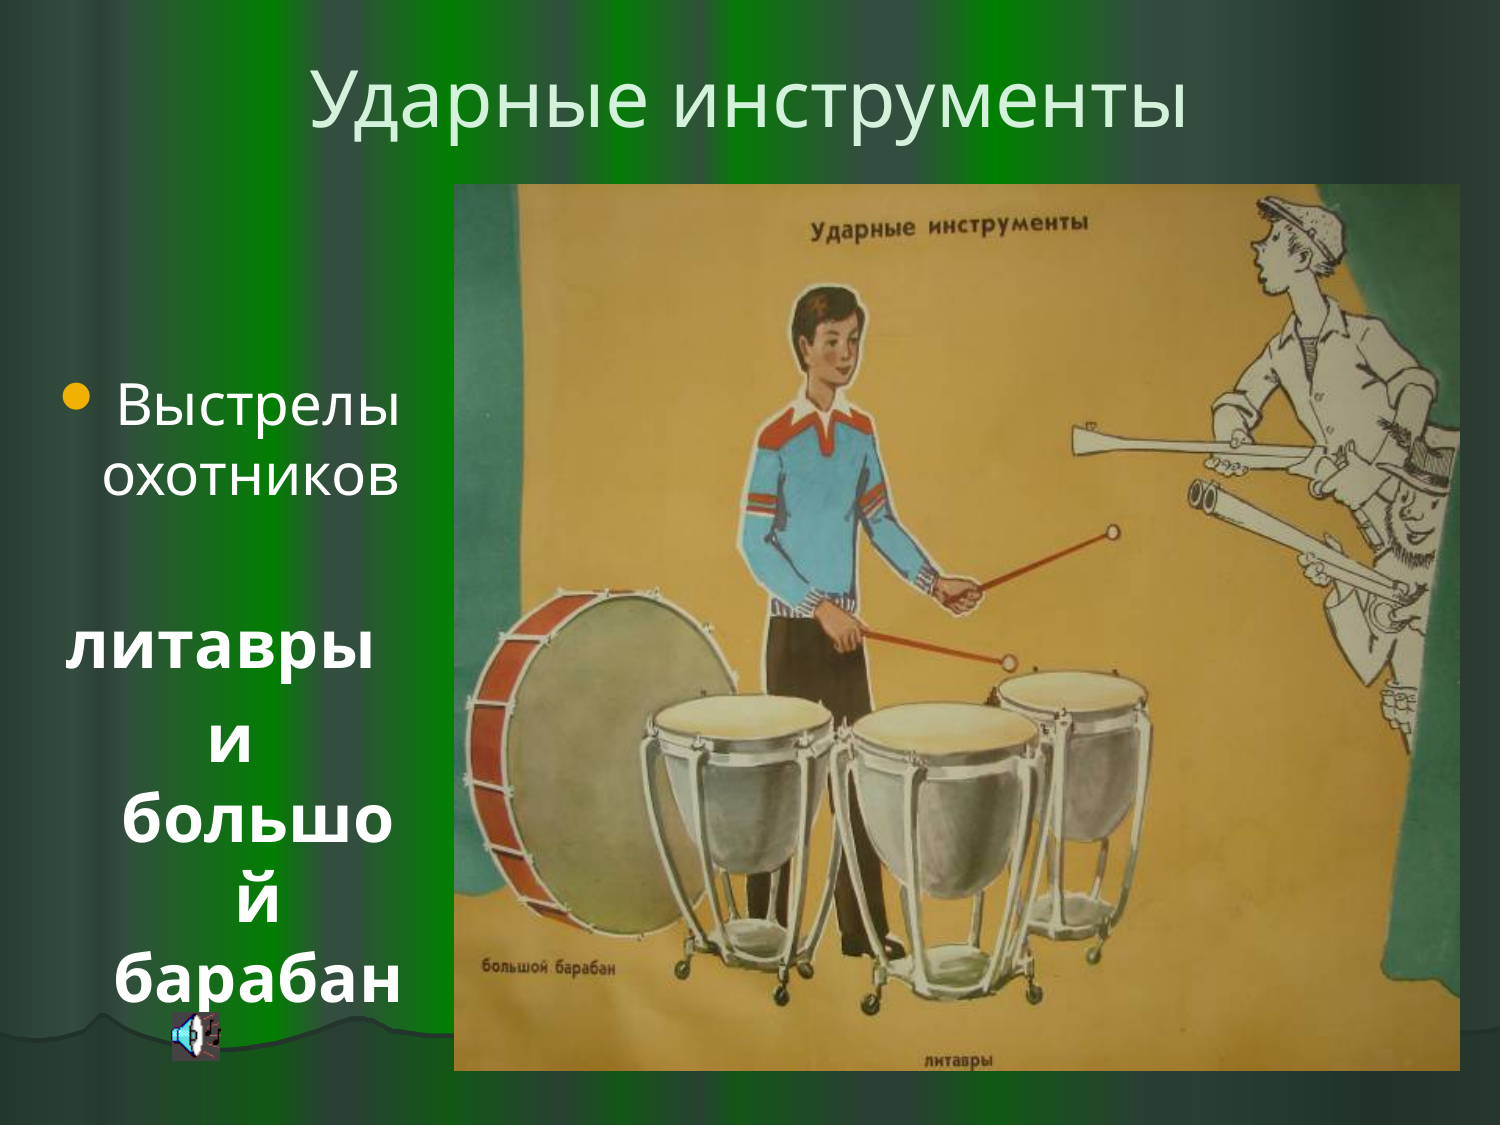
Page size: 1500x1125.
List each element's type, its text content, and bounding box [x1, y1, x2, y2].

list Выстрелы охотников литавры и большой барабан [29, 196, 432, 1083]
picture [170, 1011, 222, 1062]
title Ударные инструменты [74, 30, 1426, 162]
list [454, 184, 1460, 1071]
